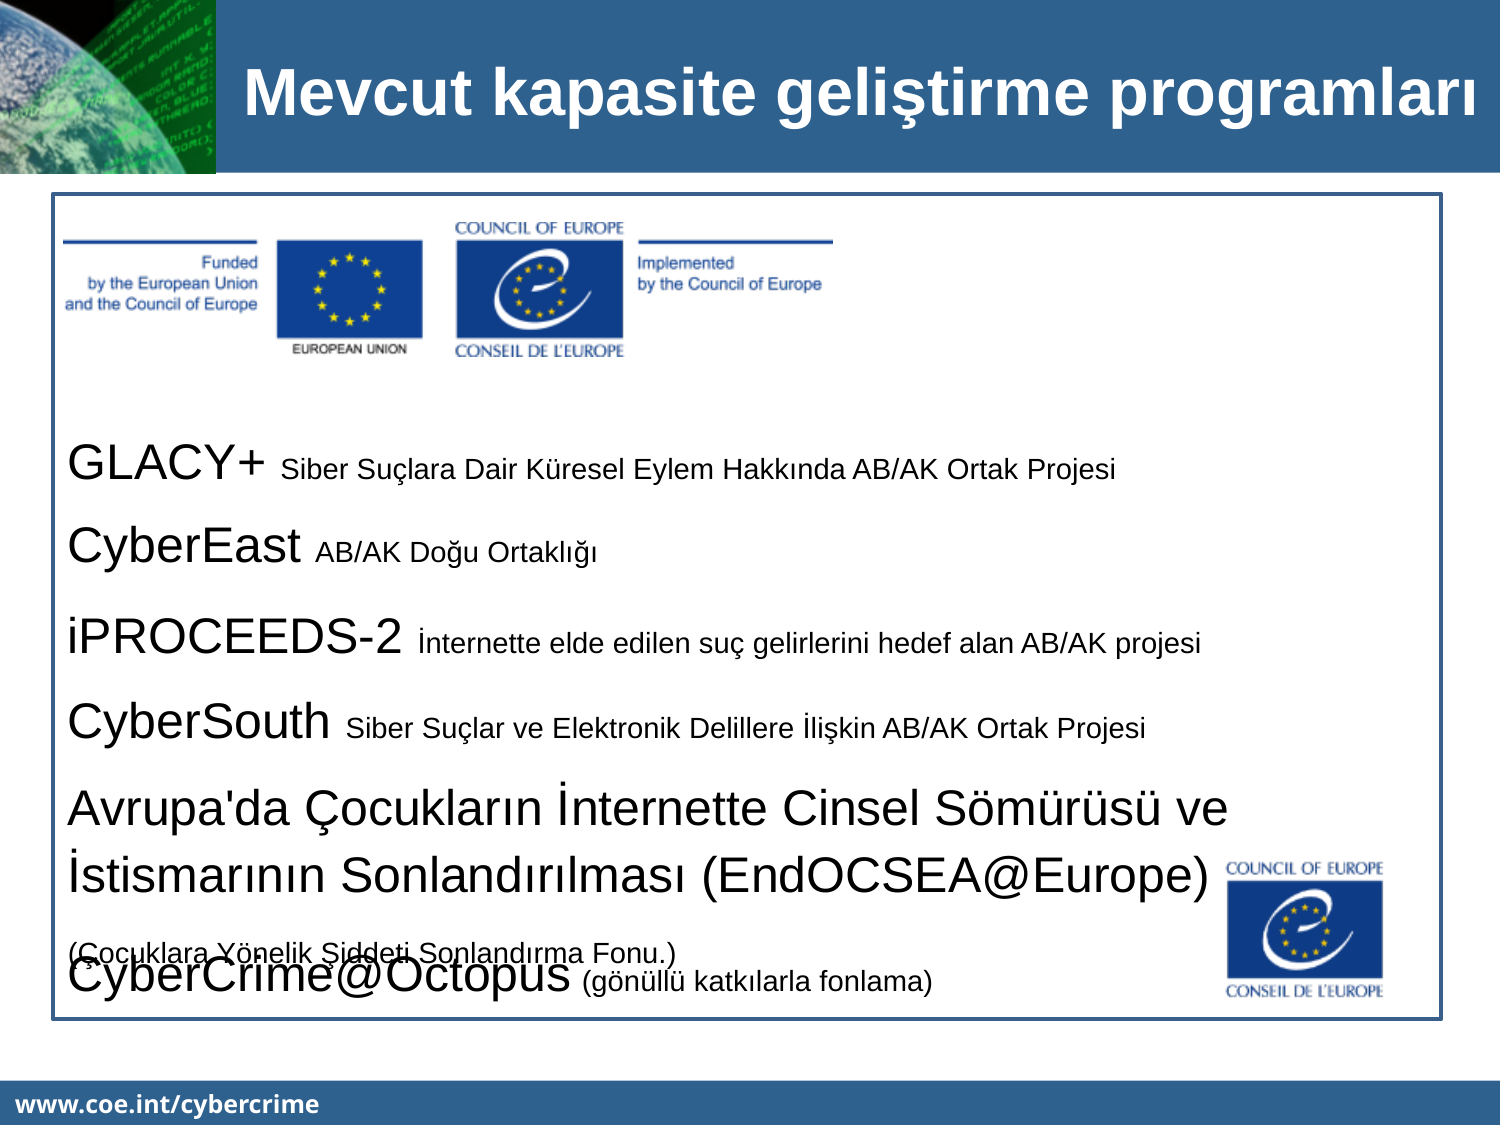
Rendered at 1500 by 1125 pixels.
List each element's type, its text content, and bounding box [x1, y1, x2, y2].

text_box [220, 0, 1500, 175]
text_box GLACY+ Siber Suçlara Dair Küresel Eylem Hakkında AB/AK Ortak Projesi [53, 408, 1345, 507]
picture [63, 222, 833, 357]
text_box www.coe.int/cybercrime [0, 1079, 1500, 1125]
text_box [51, 192, 1443, 1021]
text_box iPROCEEDS-2 İnternette elde edilen suç gelirlerini hedef alan AB/AK projesi [53, 583, 1445, 668]
text_box Avrupa'da Çocukların İnternette Cinsel Sömürüsü ve İstismarının Sonlandırılması (EndOCSEA@Europe) (Çocuklara Yönelik Şiddeti Sonlandırma Fonu.) [53, 751, 1375, 916]
text_box CyberEast AB/AK Doğu Ortaklığı [53, 492, 1331, 583]
text_box Mevcut kapasite geliştirme programları [220, 41, 1495, 136]
picture [1207, 845, 1402, 1014]
picture [0, 0, 216, 174]
text_box CyberCrime@Octopus (gönüllü katkılarla fonlama) [53, 916, 1204, 1019]
text_box CyberSouth Siber Suçlar ve Elektronik Delillere İlişkin AB/AK Ortak Projesi [53, 668, 1445, 767]
